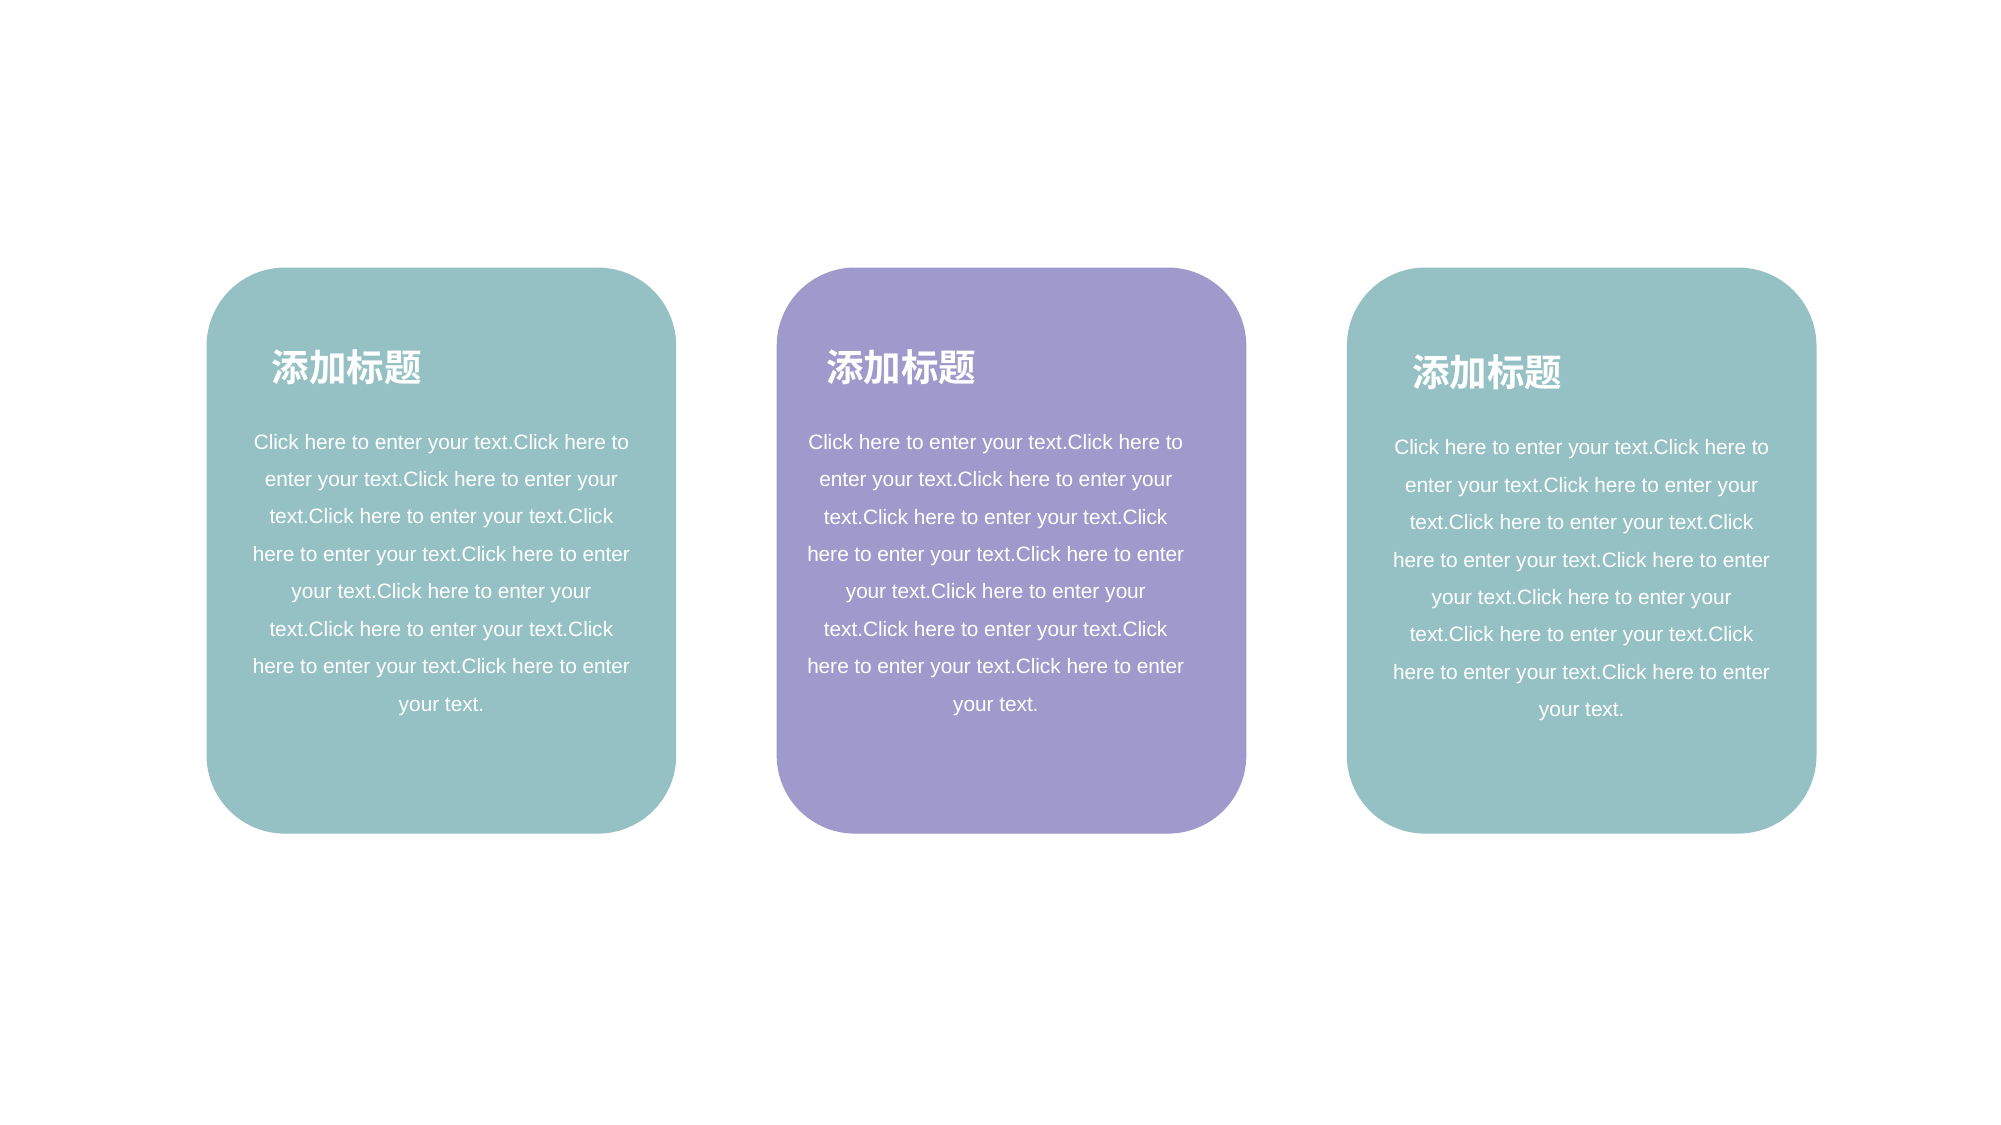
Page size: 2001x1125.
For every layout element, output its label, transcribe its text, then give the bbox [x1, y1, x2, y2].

text_box [205, 266, 678, 835]
text_box 添加标题 [257, 336, 437, 396]
text_box 添加标题 [811, 336, 992, 397]
text_box Click here to enter your text.Click here to enter your text.Click here to enter your text.Click here to enter your text.Click here to enter your text.Click here to enter your text.Click here to enter your text.Click here to enter your text.Click here to enter your text.Click here to enter your text. [234, 408, 649, 723]
text_box [1345, 266, 1818, 835]
text_box 添加标题 [1397, 341, 1578, 402]
text_box Click here to enter your text.Click here to enter your text.Click here to enter your text.Click here to enter your text.Click here to enter your text.Click here to enter your text.Click here to enter your text.Click here to enter your text.Click here to enter your text.Click here to enter your text. [1374, 413, 1789, 729]
text_box Click here to enter your text.Click here to enter your text.Click here to enter your text.Click here to enter your text.Click here to enter your text.Click here to enter your text.Click here to enter your text.Click here to enter your text.Click here to enter your text.Click here to enter your text. [788, 408, 1203, 723]
text_box [775, 266, 1248, 835]
